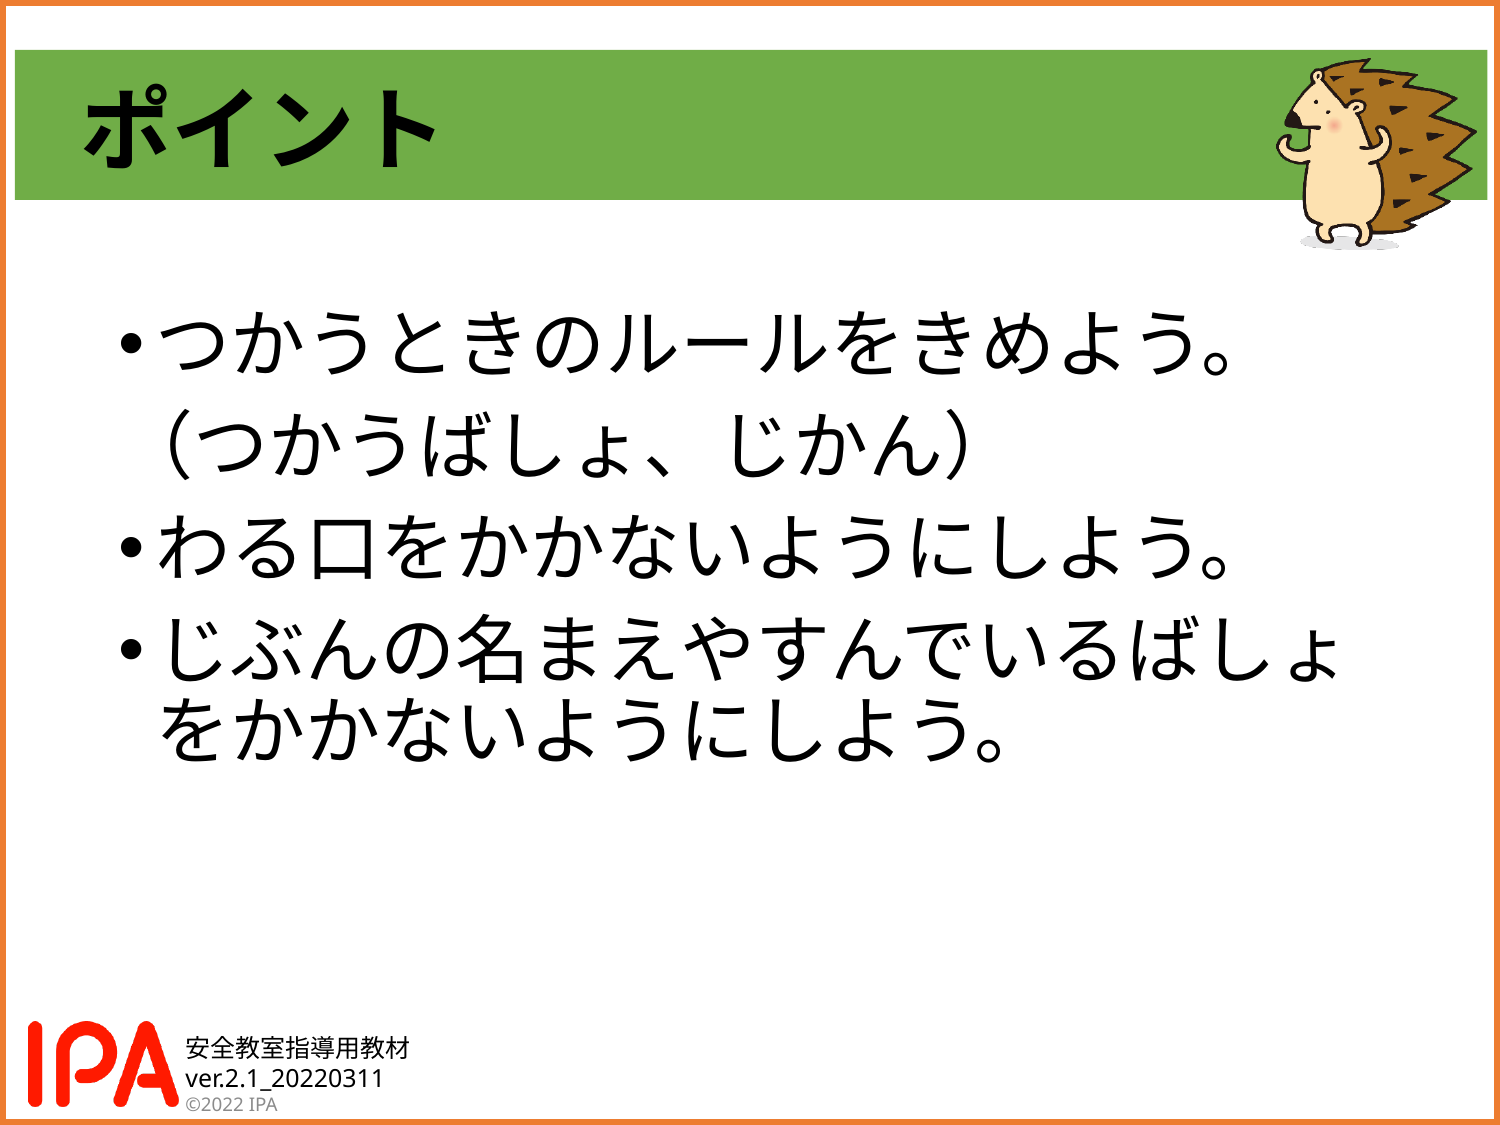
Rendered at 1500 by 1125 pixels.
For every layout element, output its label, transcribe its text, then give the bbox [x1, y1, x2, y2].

list つかうときのルールをきめよう。 （つかうばしょ、じかん） わる口をかかないようにしよう。 じぶんの名まえやすんでいるばしょをかかないようにしよう。 [103, 299, 1397, 1014]
picture [1276, 58, 1477, 250]
title ポイント [65, 81, 1332, 186]
picture [28, 1021, 179, 1107]
